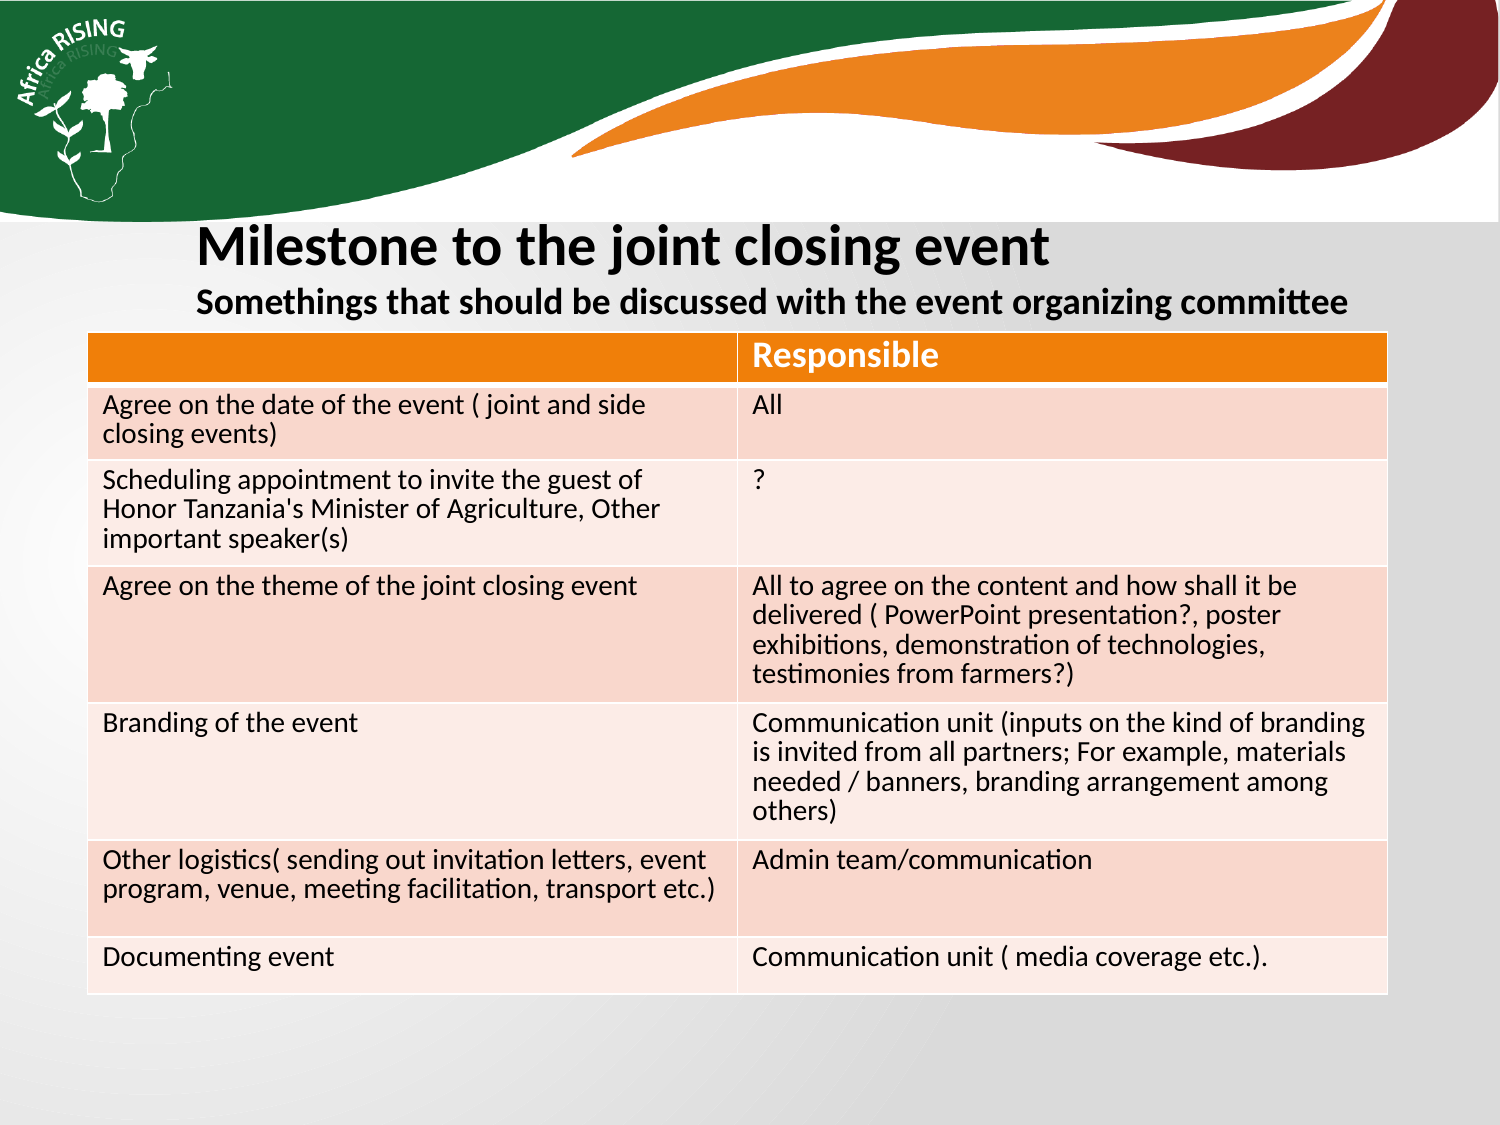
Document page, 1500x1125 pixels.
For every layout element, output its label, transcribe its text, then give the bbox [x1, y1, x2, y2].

text_box Milestone to the joint closing event Somethings that should be discussed with the event organizing committee [181, 200, 1388, 330]
table_cell Branding of the event [88, 704, 737, 839]
table_cell Other logistics( sending out invitation letters, event program, venue, meeting facilitation, transport etc.) [88, 841, 737, 936]
table_header Responsible [738, 333, 1387, 382]
table_cell Scheduling appointment to invite the guest of Honor Tanzania's Minister of Agriculture, Other important speaker(s) [88, 461, 737, 565]
table_cell Documenting event [88, 938, 737, 993]
picture [0, 0, 1499, 222]
table_cell Communication unit ( media coverage etc.). [738, 938, 1387, 993]
table_cell ? [738, 461, 1387, 565]
table_cell Communication unit (inputs on the kind of branding is invited from all partners; For example, materials needed / banners, branding arrangement among others) [738, 704, 1387, 839]
table_cell Agree on the date of the event ( joint and side closing events) [88, 388, 737, 459]
table_cell Agree on the theme of the joint closing event [88, 567, 737, 702]
table_cell All [738, 388, 1387, 459]
table_header [88, 333, 737, 382]
table_cell All to agree on the content and how shall it be delivered ( PowerPoint presentation?, poster exhibitions, demonstration of technologies, testimonies from farmers?) [738, 567, 1387, 702]
table_cell Admin team/communication [738, 841, 1387, 936]
